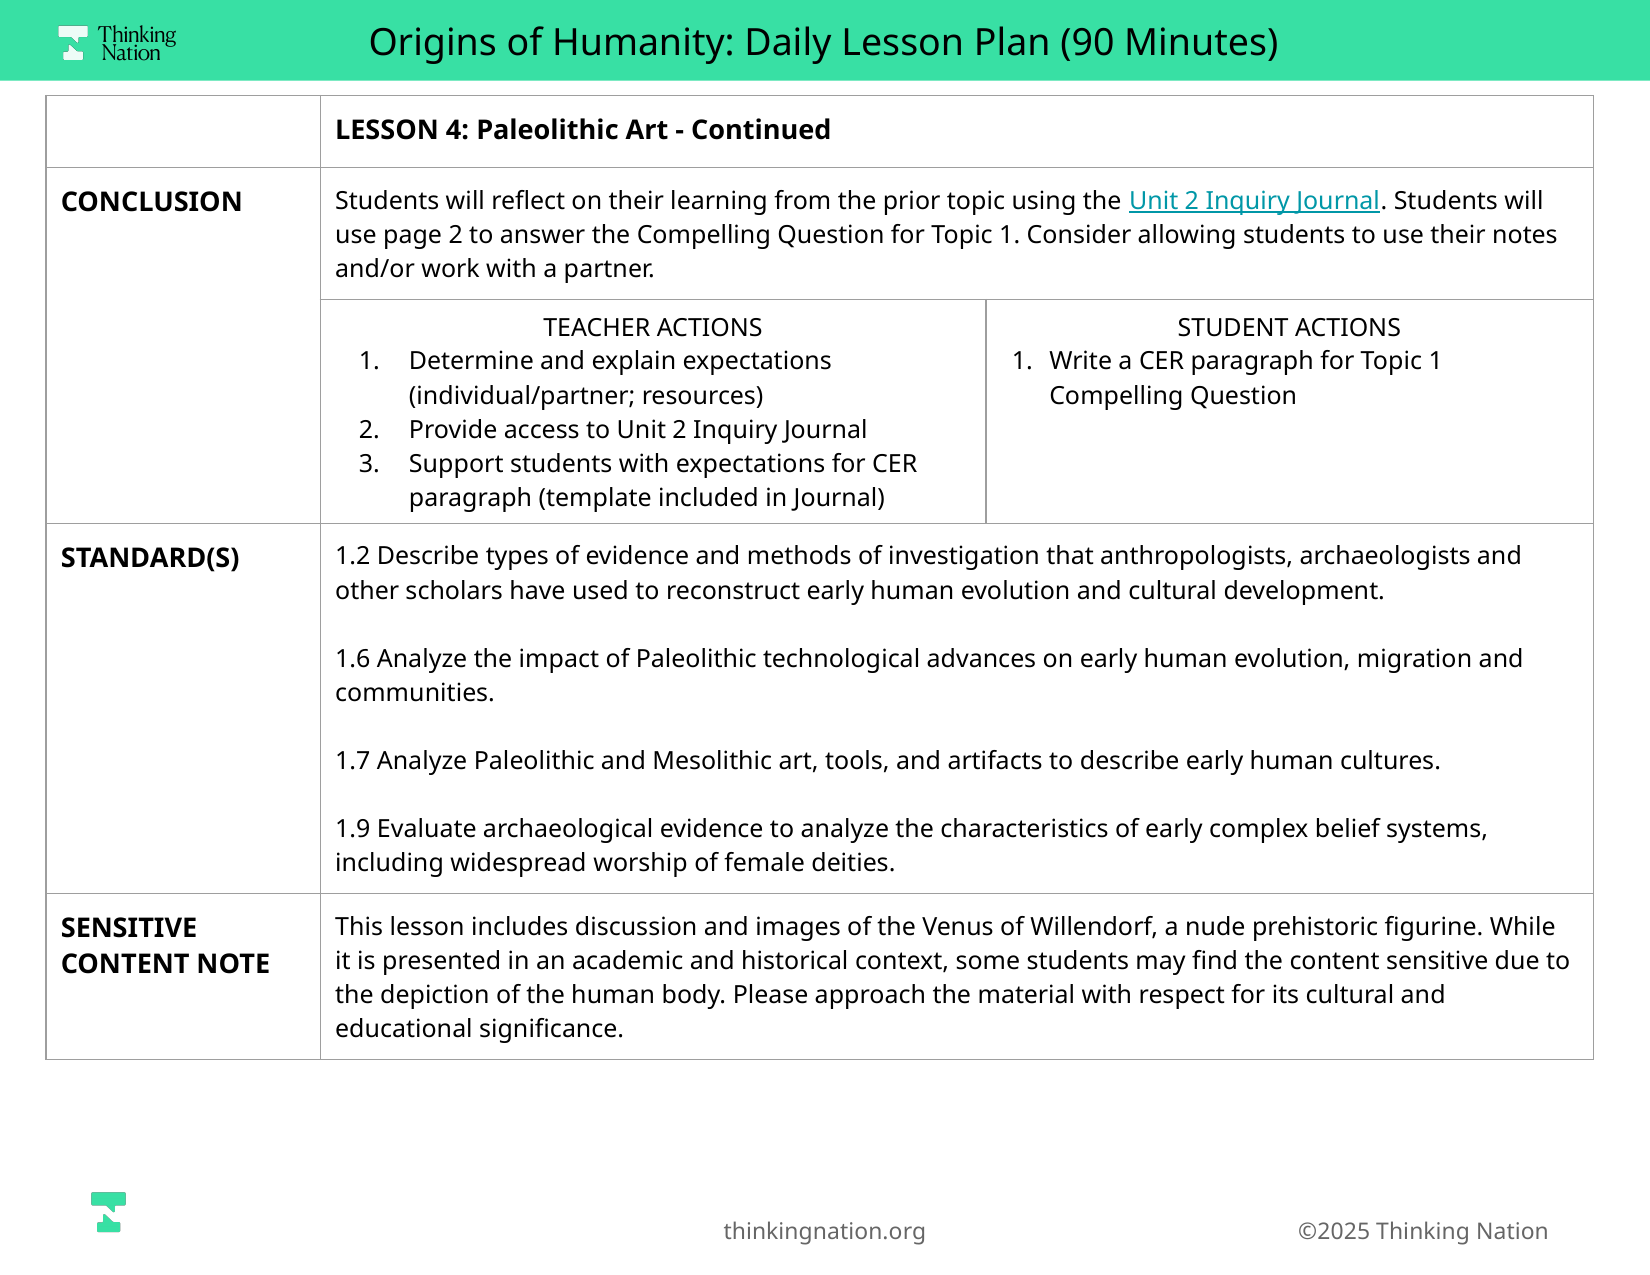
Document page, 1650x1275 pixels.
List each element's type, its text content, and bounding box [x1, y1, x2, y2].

text_box ©2025 Thinking Nation [1174, 1200, 1566, 1240]
text_box thinkingnation.org [629, 1200, 1021, 1240]
picture [45, 14, 180, 85]
table_cell CONCLUSION [47, 168, 320, 523]
table_cell This lesson includes discussion and images of the Venus of Willendorf, a nude prehistoric figurine. While it is presented in an academic and historical context, some students may find the content sensitive due to the depiction of the human body. Please approach the material with respect for its cultural and educational significance. [321, 894, 1593, 1059]
table_cell STUDENT ACTIONS Write a CER paragraph for Topic 1 Compelling Question [987, 300, 1593, 523]
table_cell TEACHER ACTIONS Determine and explain expectations (individual/partner; resources) Provide access to Unit 2 Inquiry Journal Support students with expectations for CER paragraph (template included in Journal) [321, 300, 985, 523]
table_cell SENSITIVE CONTENT NOTE [47, 894, 320, 1059]
table_header LESSON 4: Paleolithic Art - Continued [321, 96, 1593, 167]
picture [80, 1184, 136, 1240]
table_cell STANDARD(S) [47, 524, 320, 893]
table_cell Students will reflect on their learning from the prior topic using the Unit 2 Inquiry Journal. Students will use page 2 to answer the Compelling Question for Topic 1. Consider allowing students to use their notes and/or work with a partner. [321, 168, 1593, 299]
text_box Origins of Humanity: Daily Lesson Plan (90 Minutes) [0, 0, 1650, 81]
table_cell 1.2 Describe types of evidence and methods of investigation that anthropologists, archaeologists and other scholars have used to reconstruct early human evolution and cultural development. 1.6 Analyze the impact of Paleolithic technological advances on early human evolution, migration and communities. 1.7 Analyze Paleolithic and Mesolithic art, tools, and artifacts to describe early human cultures. 1.9 Evaluate archaeological evidence to analyze the characteristics of early complex belief systems, including widespread worship of female deities. [321, 524, 1593, 893]
table_header [47, 96, 320, 167]
